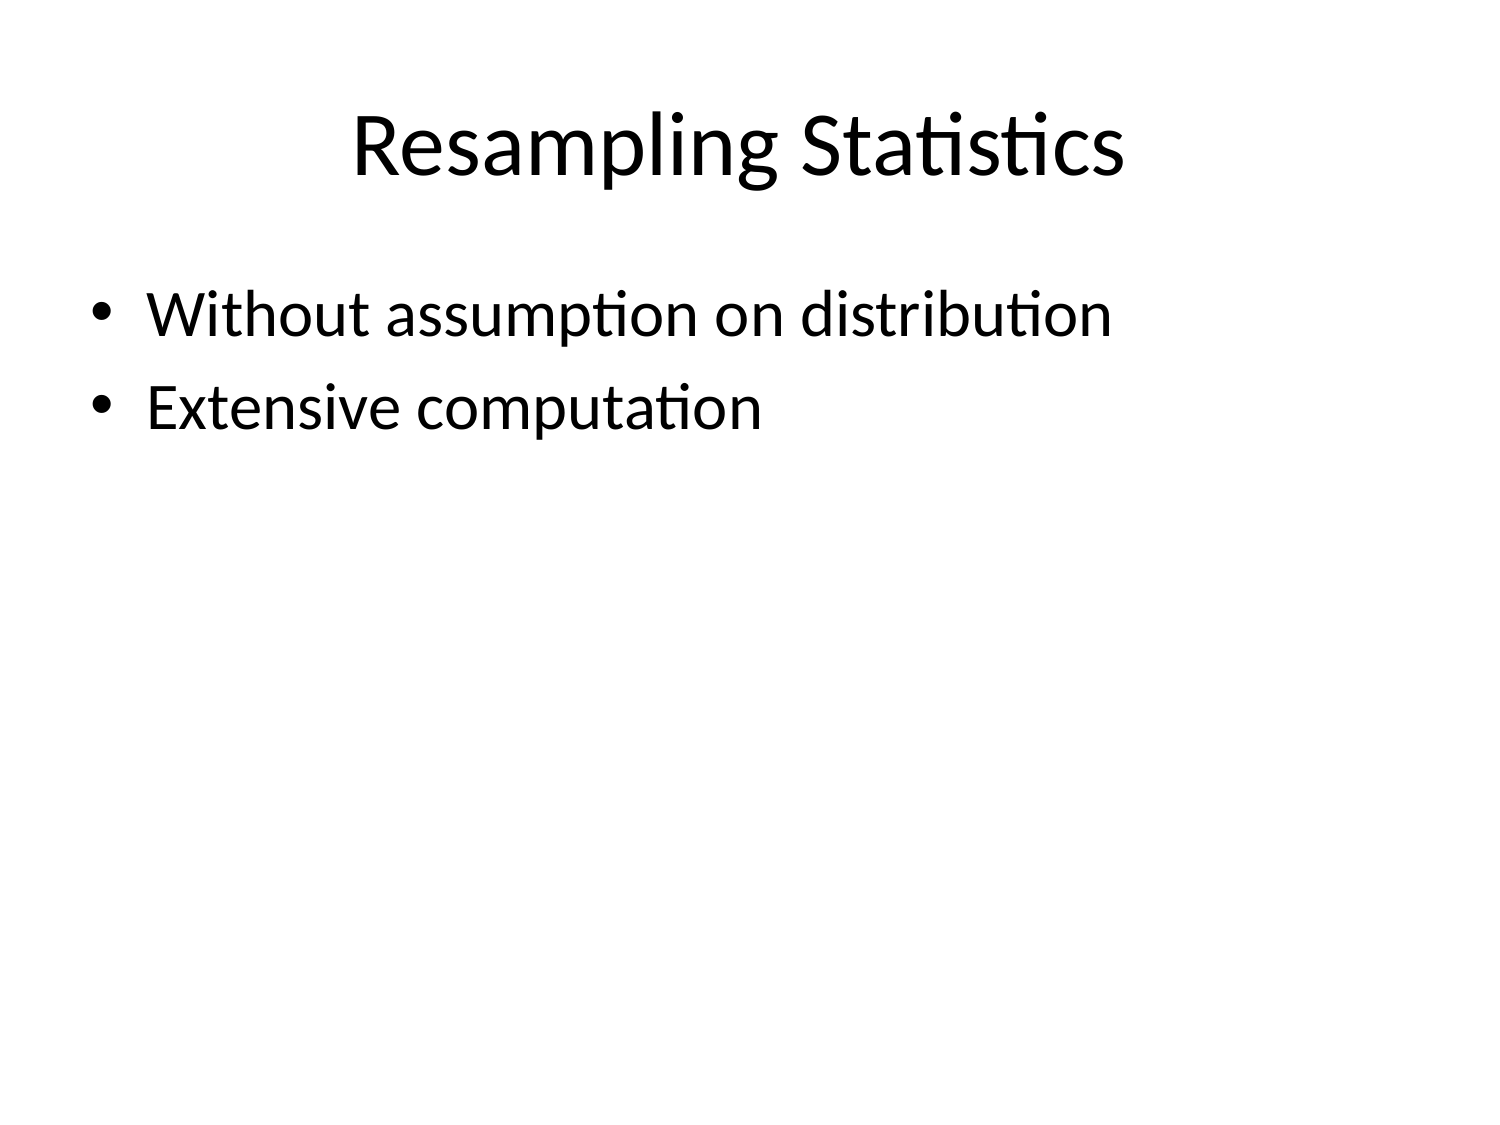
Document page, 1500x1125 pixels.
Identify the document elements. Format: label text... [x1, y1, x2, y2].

list Without assumption on distribution Extensive computation [75, 262, 1425, 1005]
title Resampling Statistics [75, 45, 1425, 233]
